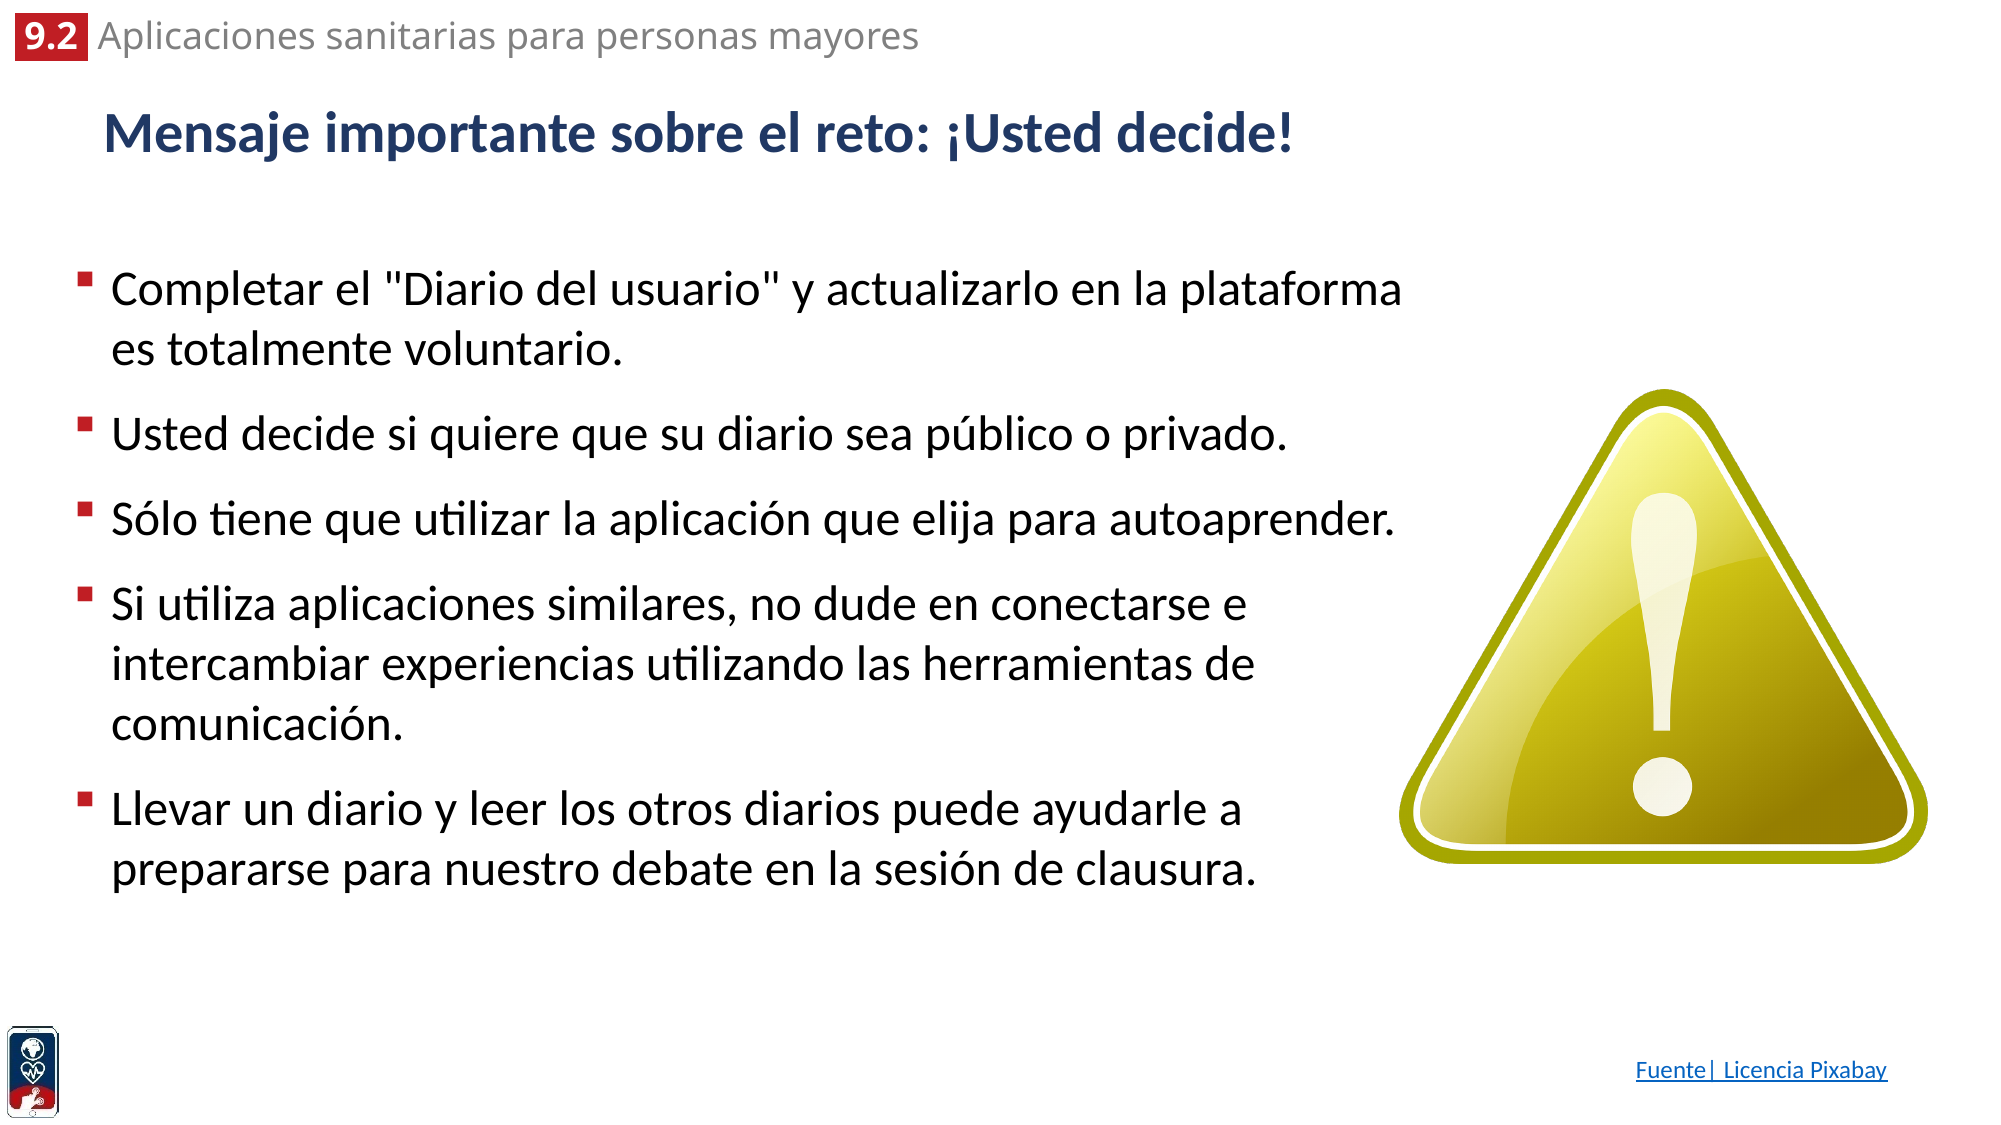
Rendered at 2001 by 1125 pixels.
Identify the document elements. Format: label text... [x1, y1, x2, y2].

text_box Fuente| Licencia Pixabay [1506, 1046, 1903, 1091]
picture [1399, 389, 1928, 864]
title Mensaje importante sobre el reto: ¡Usted decide! [88, 84, 1903, 184]
list Completar el "Diario del usuario" y actualizarlo en la plataforma es totalmente voluntario. Usted decide si quiere que su diario sea público o privado. Sólo tiene que utilizar la aplicación que elija para autoaprender. Si utiliza aplicaciones similares, no dude en conectarse e intercambiar experiencias utilizando las herramientas de comunicación. Llevar un diario y leer los otros diarios puede ayudarle a prepararse para nuestro debate en la sesión de clausura. [58, 248, 1466, 1047]
picture [7, 1026, 59, 1118]
